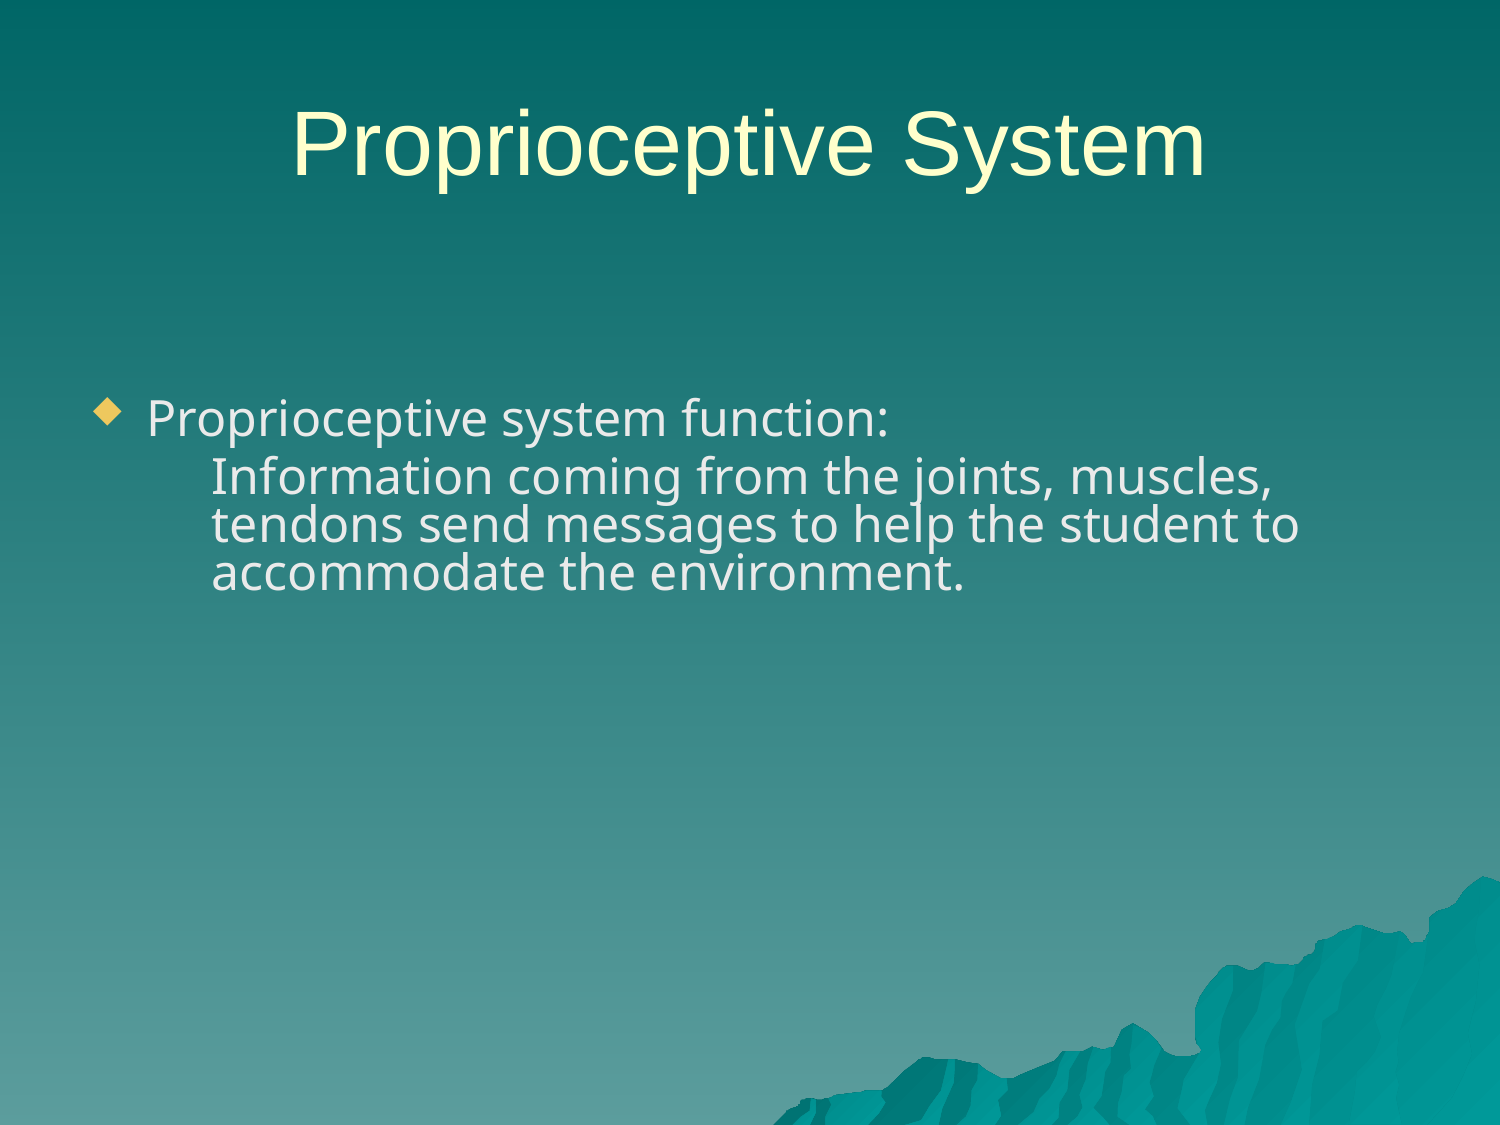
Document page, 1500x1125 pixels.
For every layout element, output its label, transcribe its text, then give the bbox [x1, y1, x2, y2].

title Proprioceptive System [74, 45, 1426, 233]
list Proprioceptive system function: Information coming from the joints, muscles, tendons send messages to help the student to accommodate the environment. [74, 262, 1426, 1006]
